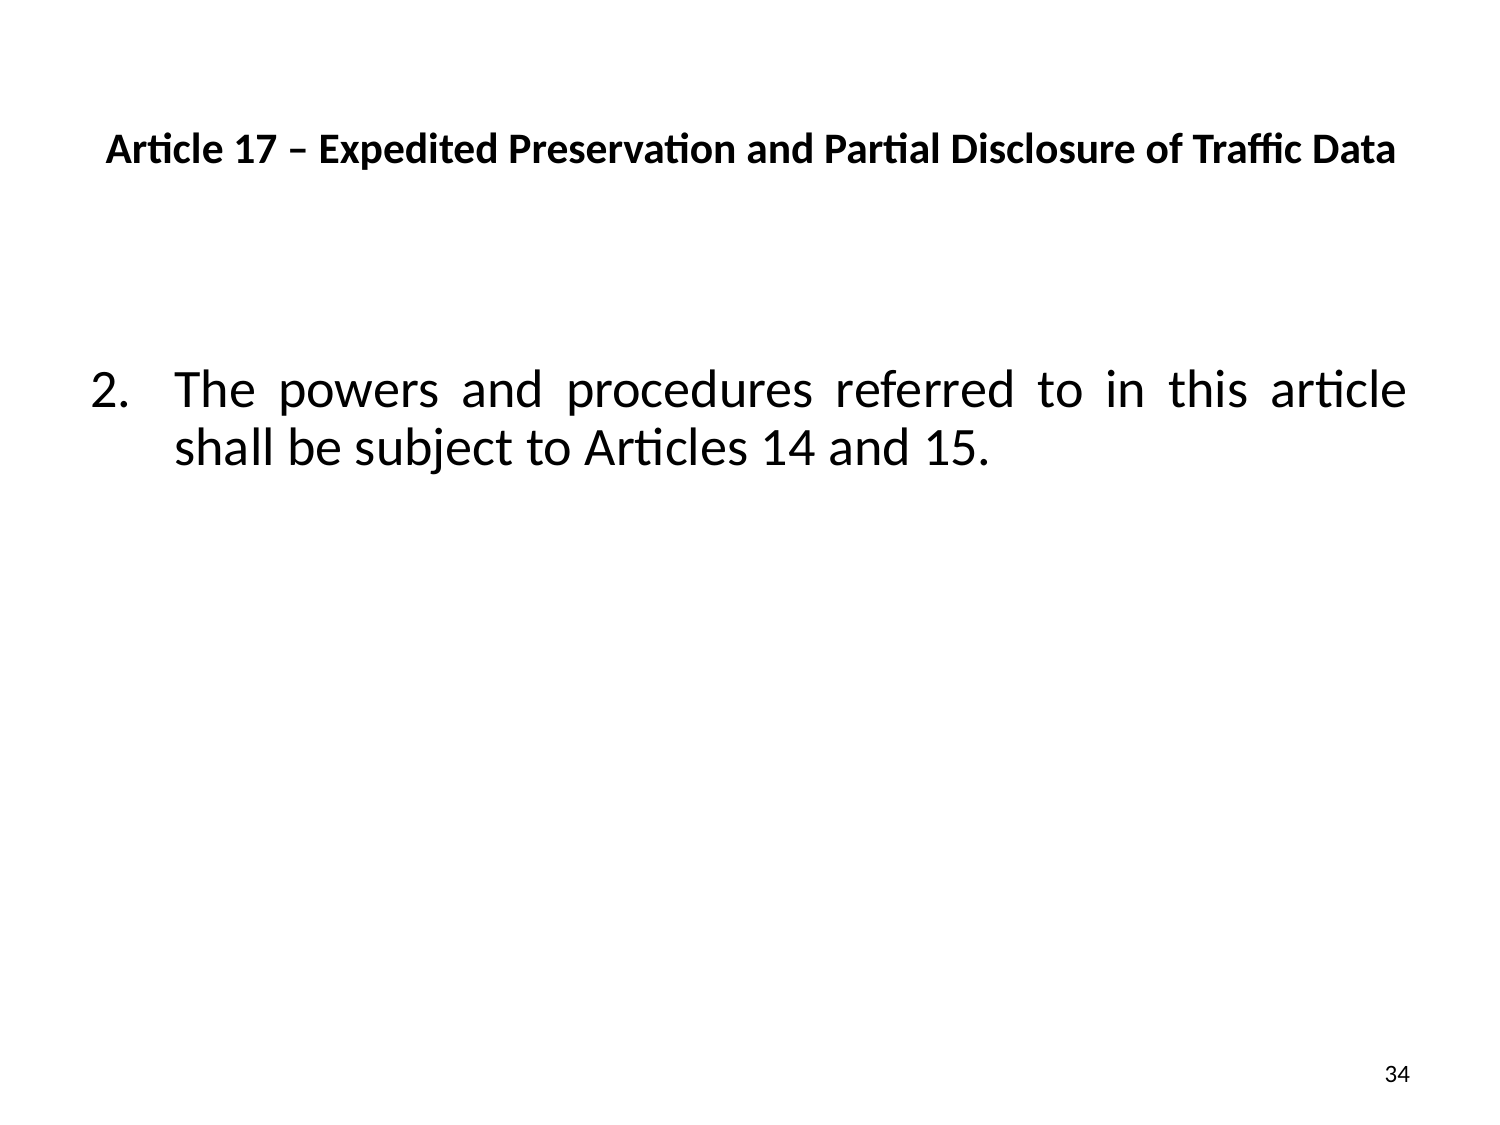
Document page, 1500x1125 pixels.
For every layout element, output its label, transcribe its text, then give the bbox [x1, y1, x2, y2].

slide_number 34 [1074, 1042, 1425, 1103]
list The powers and procedures referred to in this article shall be subject to Articles 14 and 15. [74, 352, 1426, 696]
title Article 17 – Expedited Preservation and Partial Disclosure of Traffic Data [76, 51, 1428, 240]
